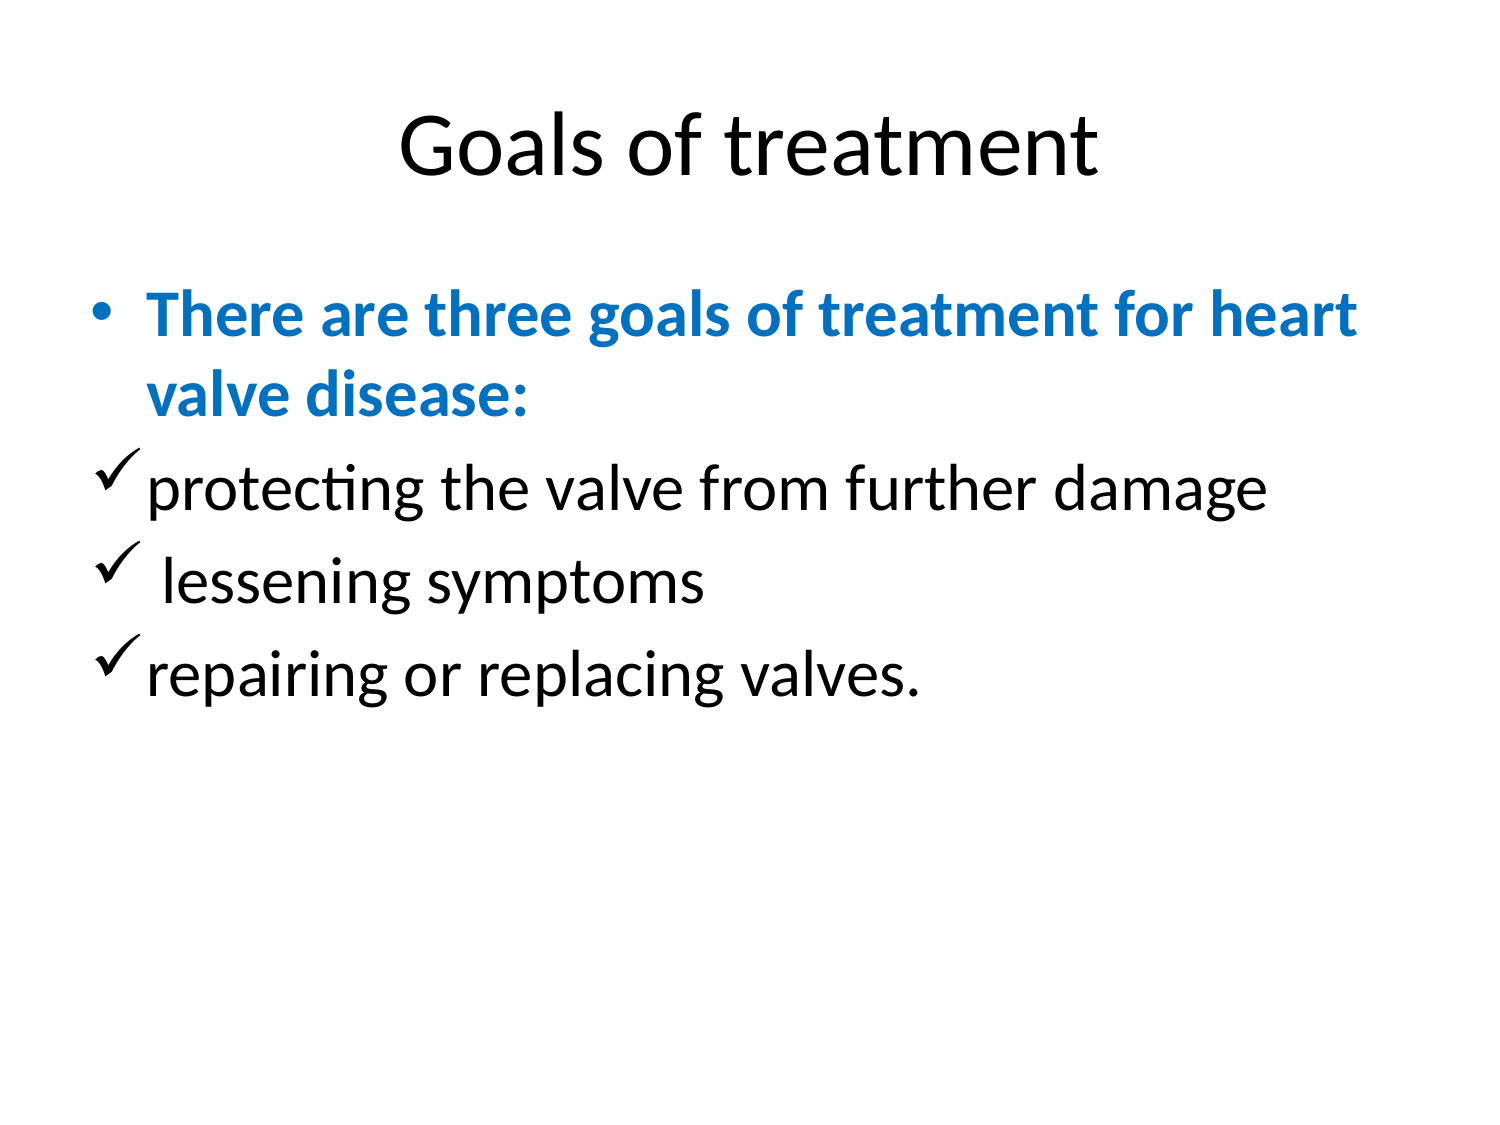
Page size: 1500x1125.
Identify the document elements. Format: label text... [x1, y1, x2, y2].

title Goals of treatment [75, 45, 1425, 233]
list There are three goals of treatment for heart valve disease: protecting the valve from further damage lessening symptoms repairing or replacing valves. [75, 262, 1425, 1005]
